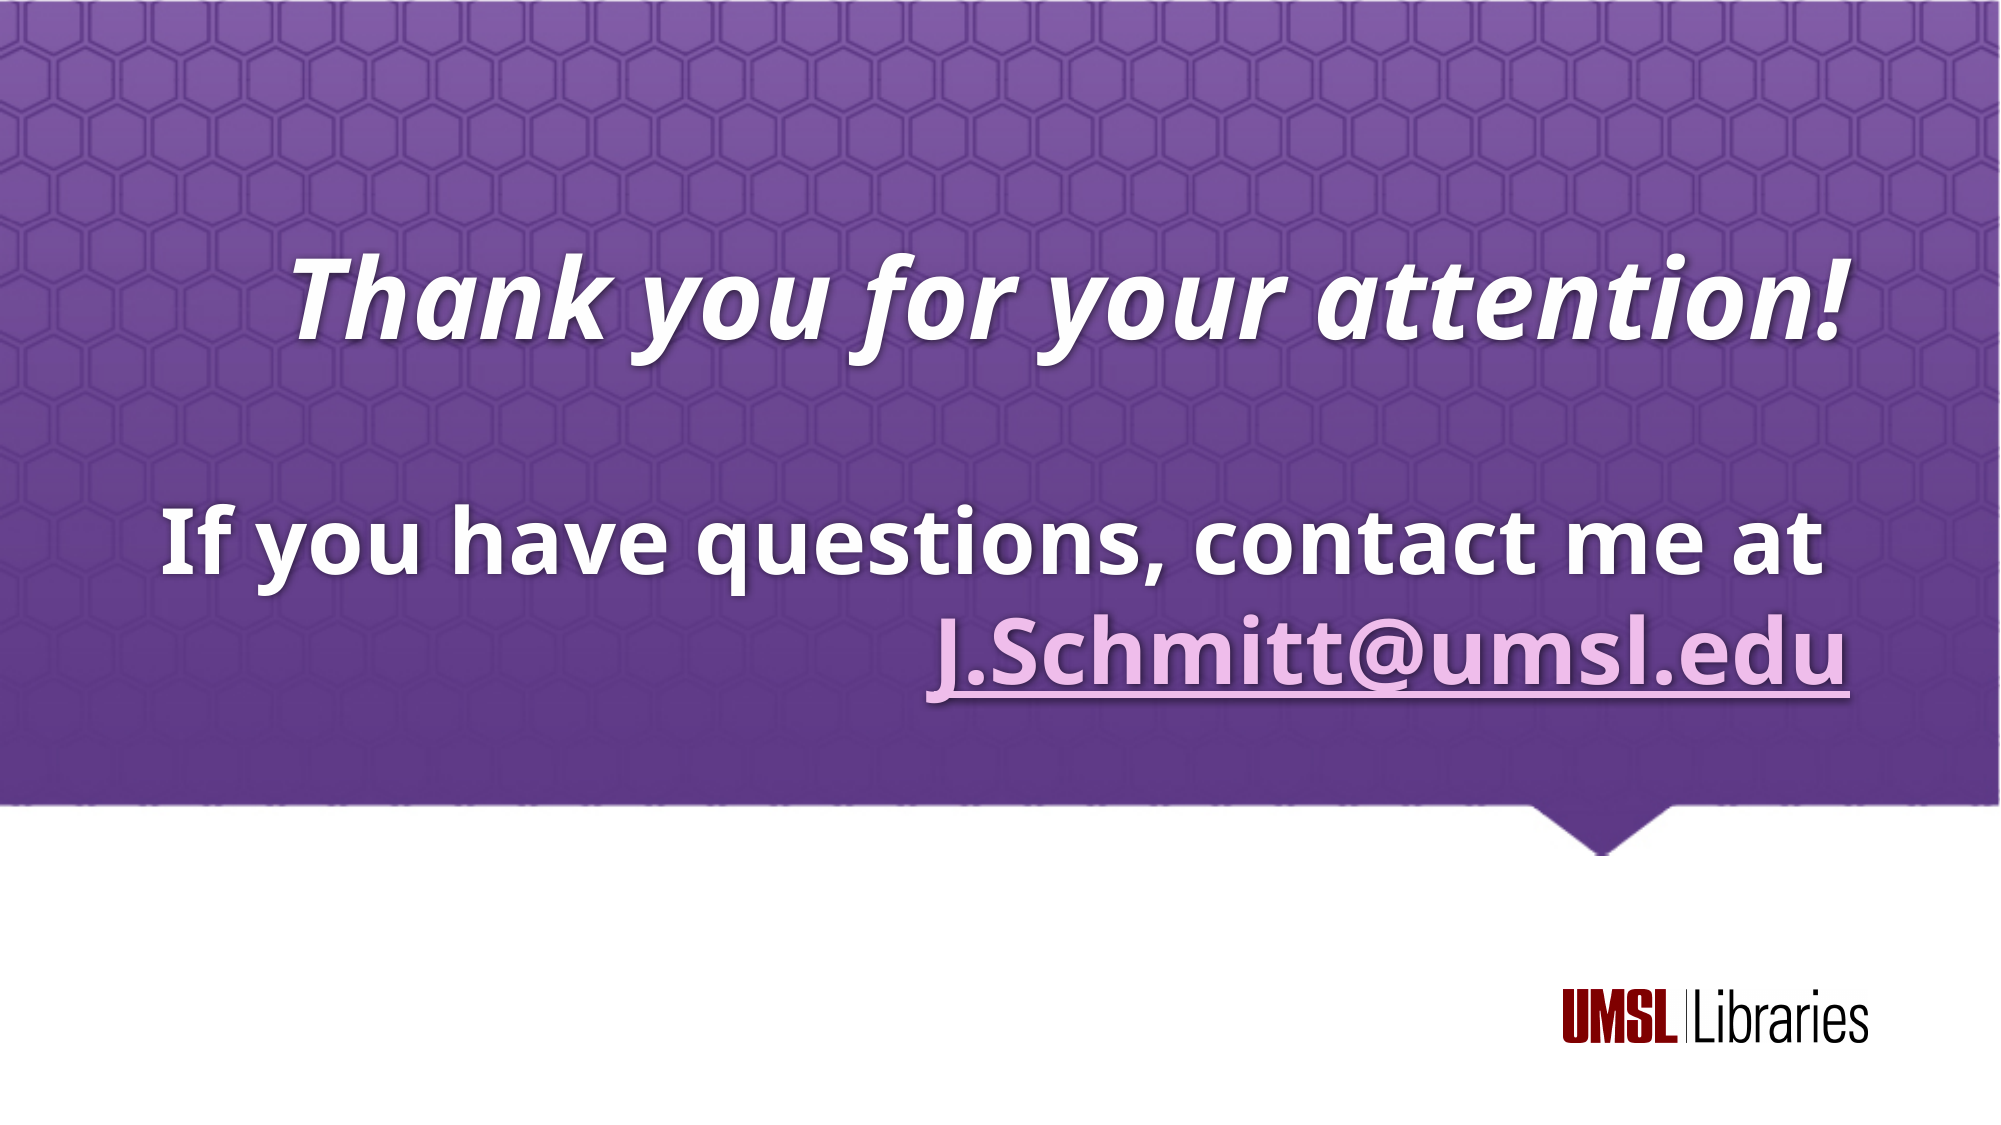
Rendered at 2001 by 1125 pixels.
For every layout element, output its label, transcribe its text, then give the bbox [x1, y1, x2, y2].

picture [1563, 989, 1868, 1043]
picture [0, 0, 2000, 856]
title Thank you for your attention! If you have questions, contact me at J.Schmitt@umsl.edu [132, 108, 1866, 726]
